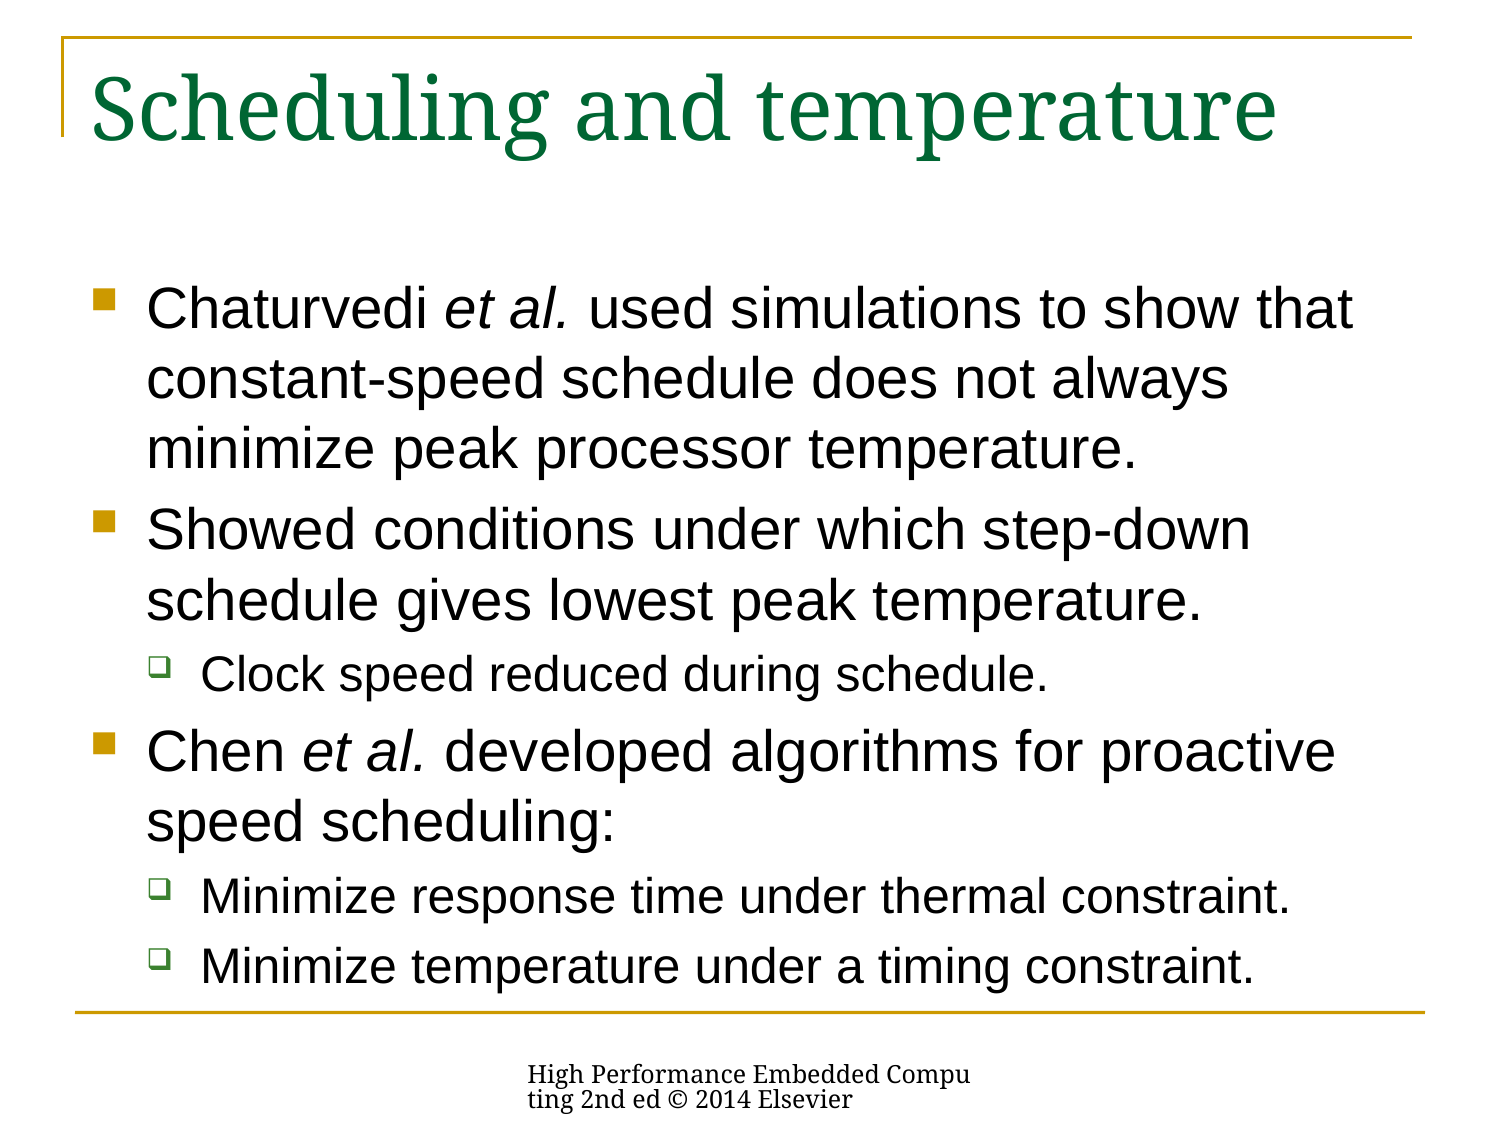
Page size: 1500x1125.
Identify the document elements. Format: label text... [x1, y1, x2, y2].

footer High Performance Embedded Computing 2nd ed © 2014 Elsevier [512, 1025, 988, 1100]
title Scheduling and temperature [75, 45, 1425, 233]
list Chaturvedi et al. used simulations to show that constant-speed schedule does not always minimize peak processor temperature. Showed conditions under which step-down schedule gives lowest peak temperature. Clock speed reduced during schedule. Chen et al. developed algorithms for proactive speed scheduling: Minimize response time under thermal constraint. Minimize temperature under a timing constraint. [75, 262, 1425, 1006]
